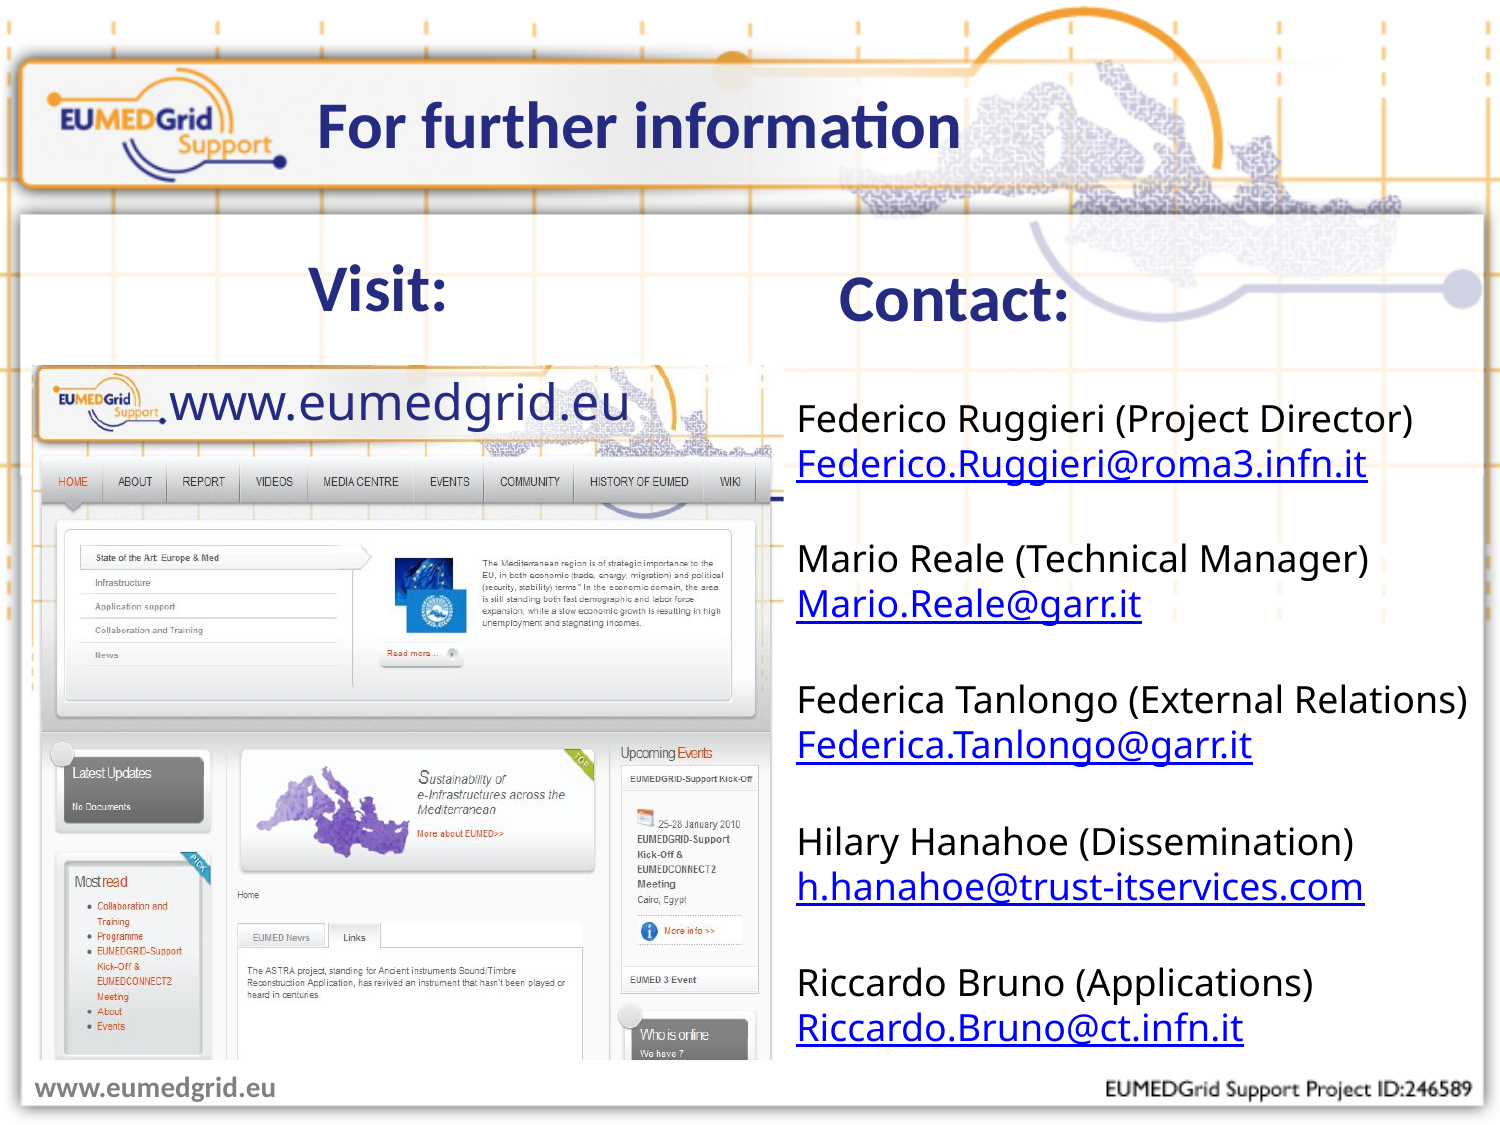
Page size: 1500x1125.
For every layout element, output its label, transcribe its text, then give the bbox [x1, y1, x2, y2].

text_box www.eumedgrid.eu [19, 1061, 292, 1112]
text_box Visit: [293, 237, 466, 334]
text_box Federico Ruggieri (Project Director) Federico.Ruggieri@roma3.infn.it Mario Reale (Technical Manager) Mario.Reale@garr.it Federica Tanlongo (External Relations) Federica.Tanlongo@garr.it Hilary Hanahoe (Dissemination) h.hanahoe@trust-itservices.com Riccardo Bruno (Applications) Riccardo.Bruno@ct.infn.it [788, 387, 1483, 1062]
title For further information [302, 44, 1399, 200]
text_box Contact: [824, 246, 1131, 343]
picture [0, 0, 1500, 1125]
